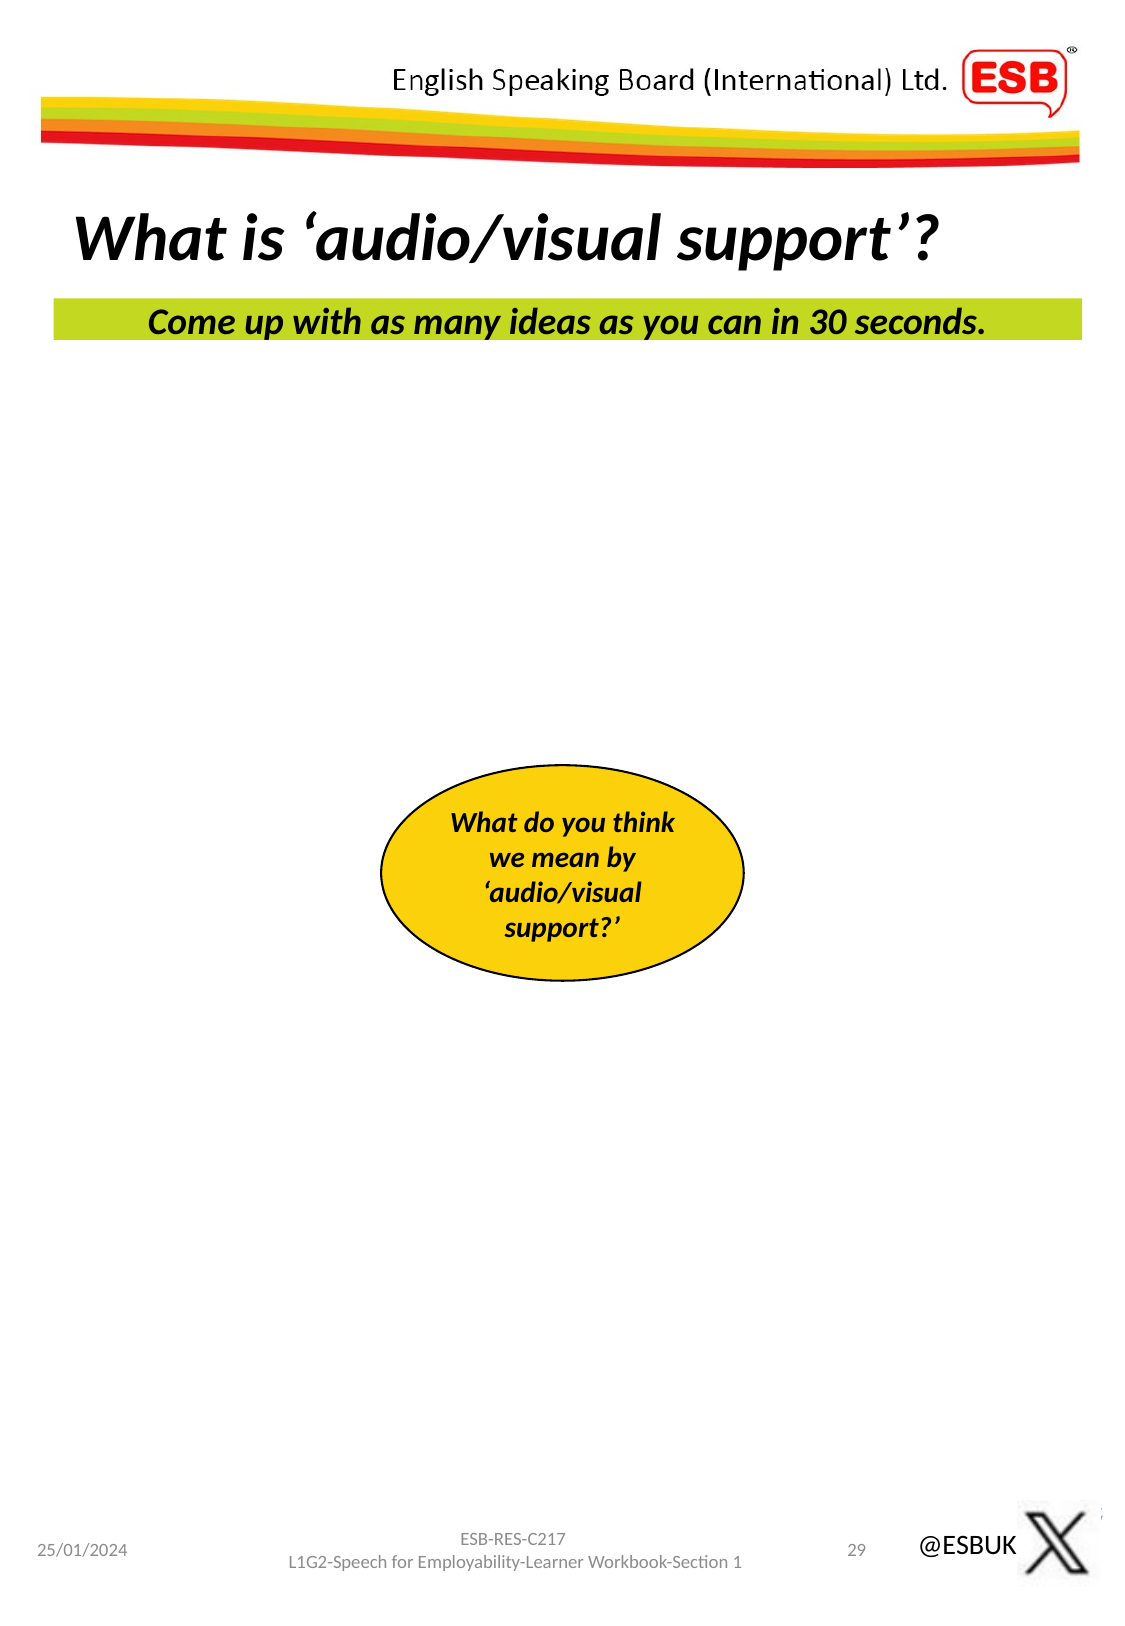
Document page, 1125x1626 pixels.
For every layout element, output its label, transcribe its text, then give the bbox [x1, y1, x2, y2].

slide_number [22, 1506, 255, 1593]
picture [1017, 1500, 1103, 1587]
text_box Come up with as many ideas as you can in 30 seconds. [53, 297, 1083, 341]
title What is ‘audio/visual support’? [57, 178, 1125, 299]
text_box What do you think we mean by ‘audio/visual support?’ [380, 764, 745, 982]
picture [0, 1, 1125, 234]
slide_number 29 [697, 1506, 882, 1593]
footer ESB-RES-C217 L1G2-Speech for Employability-Learner Workbook-Section 1 [255, 1506, 697, 1593]
